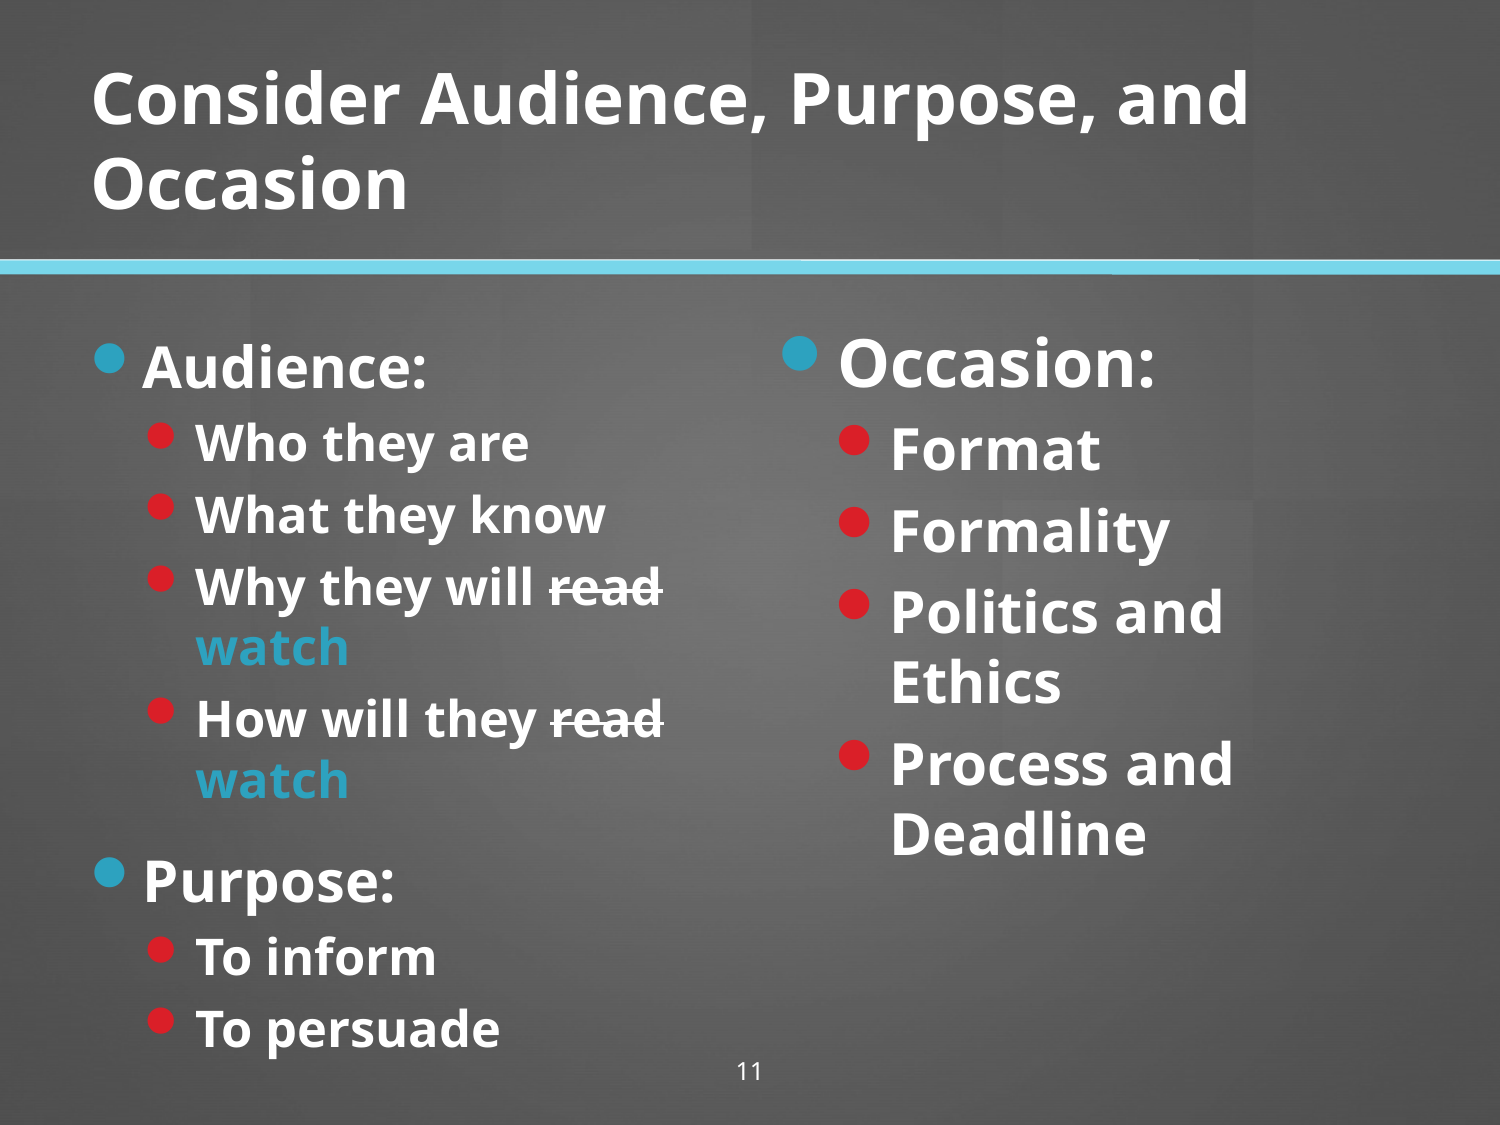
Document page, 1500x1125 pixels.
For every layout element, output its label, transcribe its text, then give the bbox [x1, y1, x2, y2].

list Audience: Who they are What they know Why they will read watch How will they read watch Purpose: To inform To persuade [75, 323, 738, 1066]
text_box Occasion: Format Formality Politics and Ethics Process and Deadline [762, 313, 1425, 1056]
slide_number 11 [699, 1042, 800, 1103]
title Consider Audience, Purpose, and Occasion [75, 45, 1425, 233]
